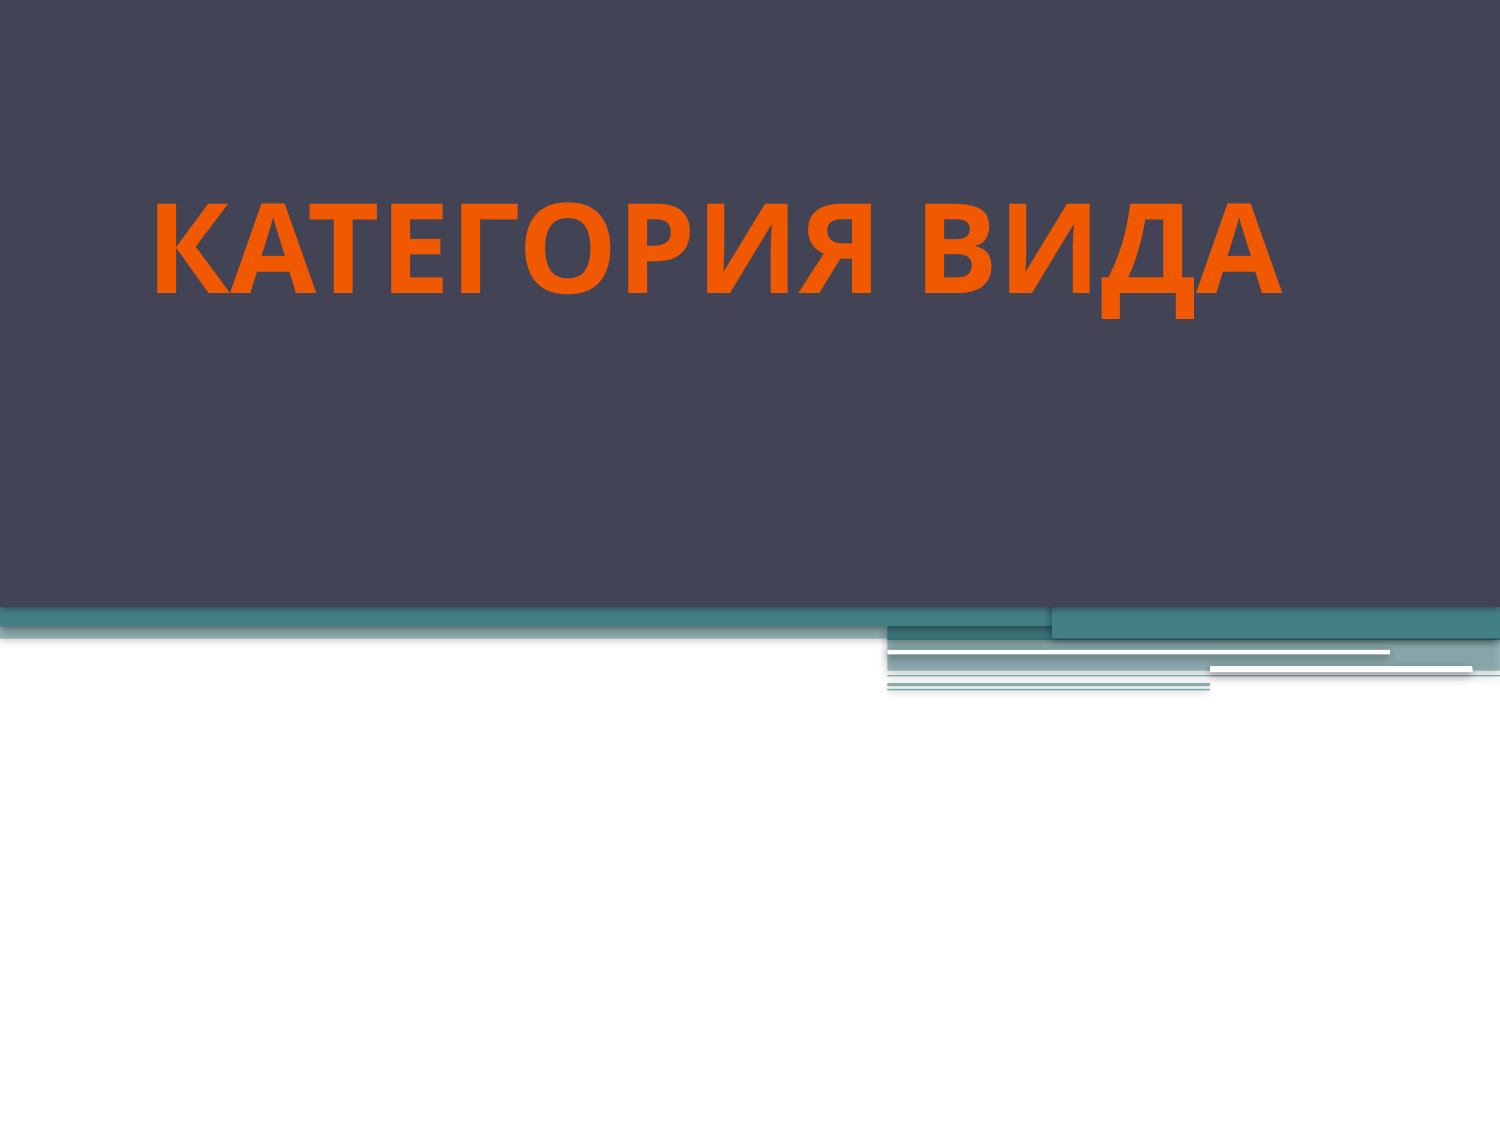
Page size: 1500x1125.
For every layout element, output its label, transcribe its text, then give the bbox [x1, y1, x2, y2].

text_box Категория вида [131, 160, 1299, 326]
